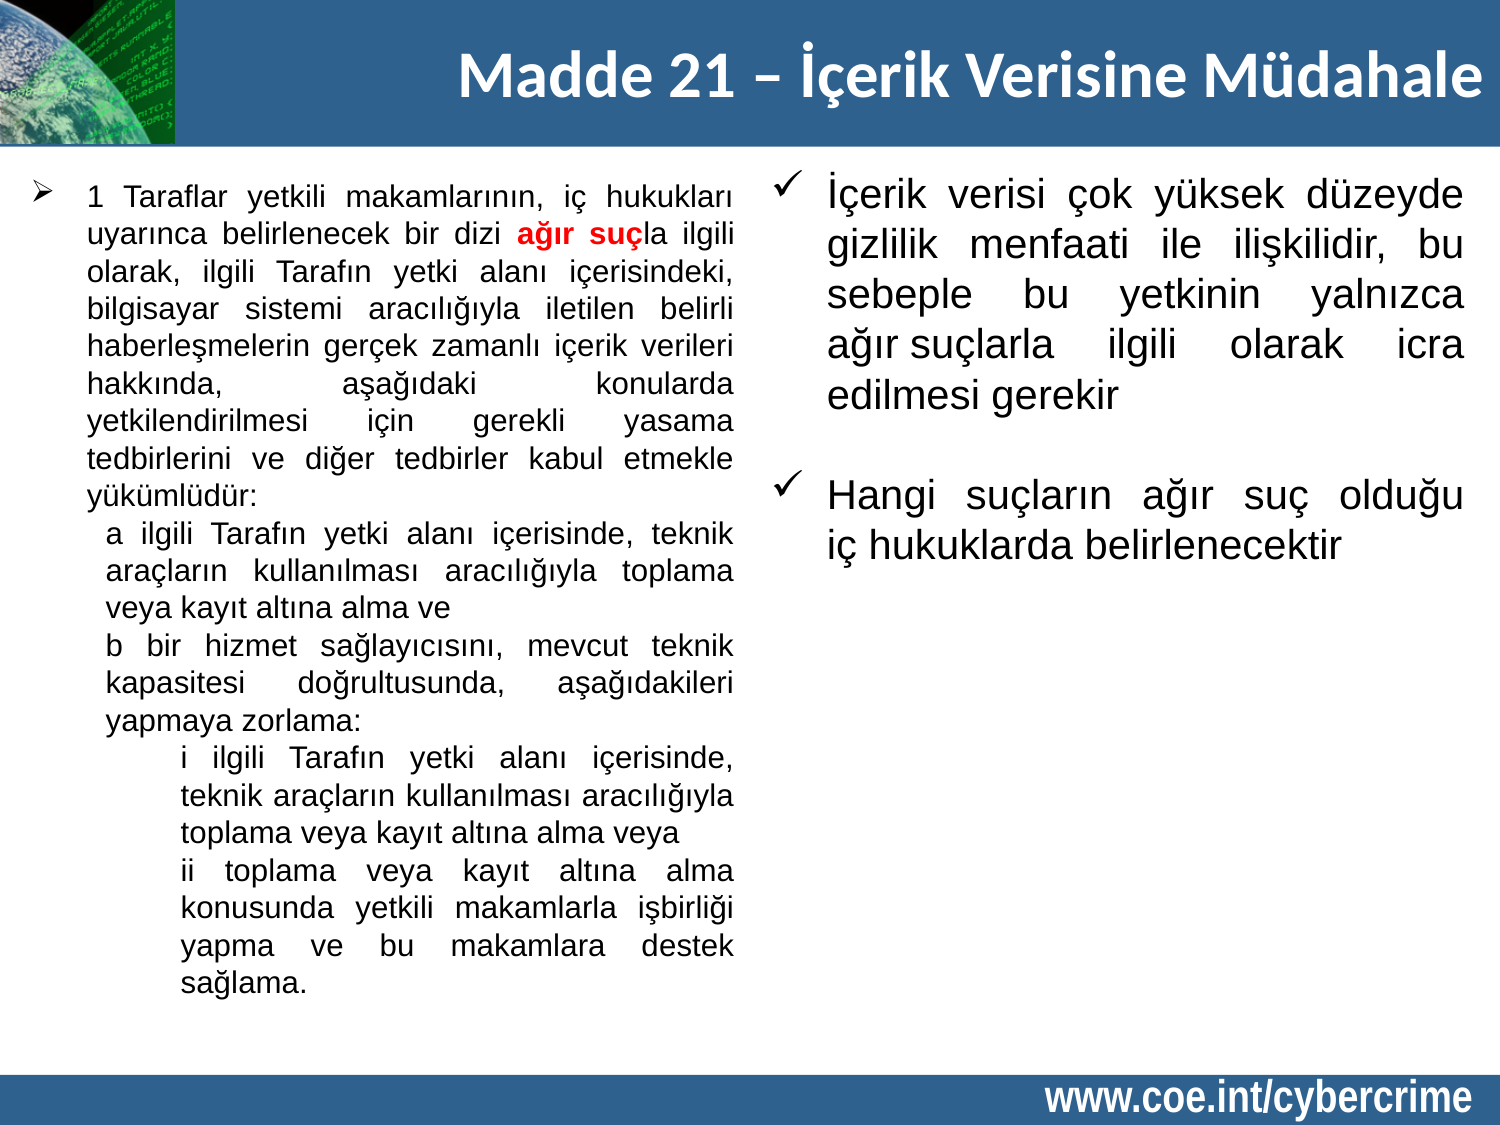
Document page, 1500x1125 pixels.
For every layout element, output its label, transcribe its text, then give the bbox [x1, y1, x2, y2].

text_box İçerik verisi çok yüksek düzeyde gizlilik menfaati ile ilişkilidir, bu sebeple bu yetkinin yalnızca ağır suçlarla ilgili olarak icra edilmesi gerekir Hangi suçların ağır suç olduğu iç hukuklarda belirlenecektir [755, 159, 1480, 575]
text_box www.coe.int/cybercrime [1030, 1059, 1500, 1125]
text_box [0, 1073, 1030, 1125]
text_box 1 Taraflar yetkili makamlarının, iç hukukları uyarınca belirlenecek bir dizi ağır suçla ilgili olarak, ilgili Tarafın yetki alanı içerisindeki, bilgisayar sistemi aracılığıyla iletilen belirli haberleşmelerin gerçek zamanlı içerik verileri hakkında, aşağıdaki konularda yetkilendirilmesi için gerekli yasama tedbirlerini ve diğer tedbirler kabul etmekle yükümlüdür: a ilgili Tarafın yetki alanı içerisinde, teknik araçların kullanılması aracılığıyla toplama veya kayıt altına alma ve b bir hizmet sağlayıcısını, mevcut teknik kapasitesi doğrultusunda, aşağıdakileri yapmaya zorlama: i ilgili Tarafın yetki alanı içerisinde, teknik araçların kullanılması aracılığıyla toplama veya kayıt altına alma veya ii toplama veya kayıt altına alma konusunda yetkili makamlarla işbirliği yapma ve bu makamlara destek sağlama. [15, 168, 750, 1008]
picture [0, 0, 175, 144]
text_box Madde 21 – İçerik Verisine Müdahale [177, 0, 1500, 149]
